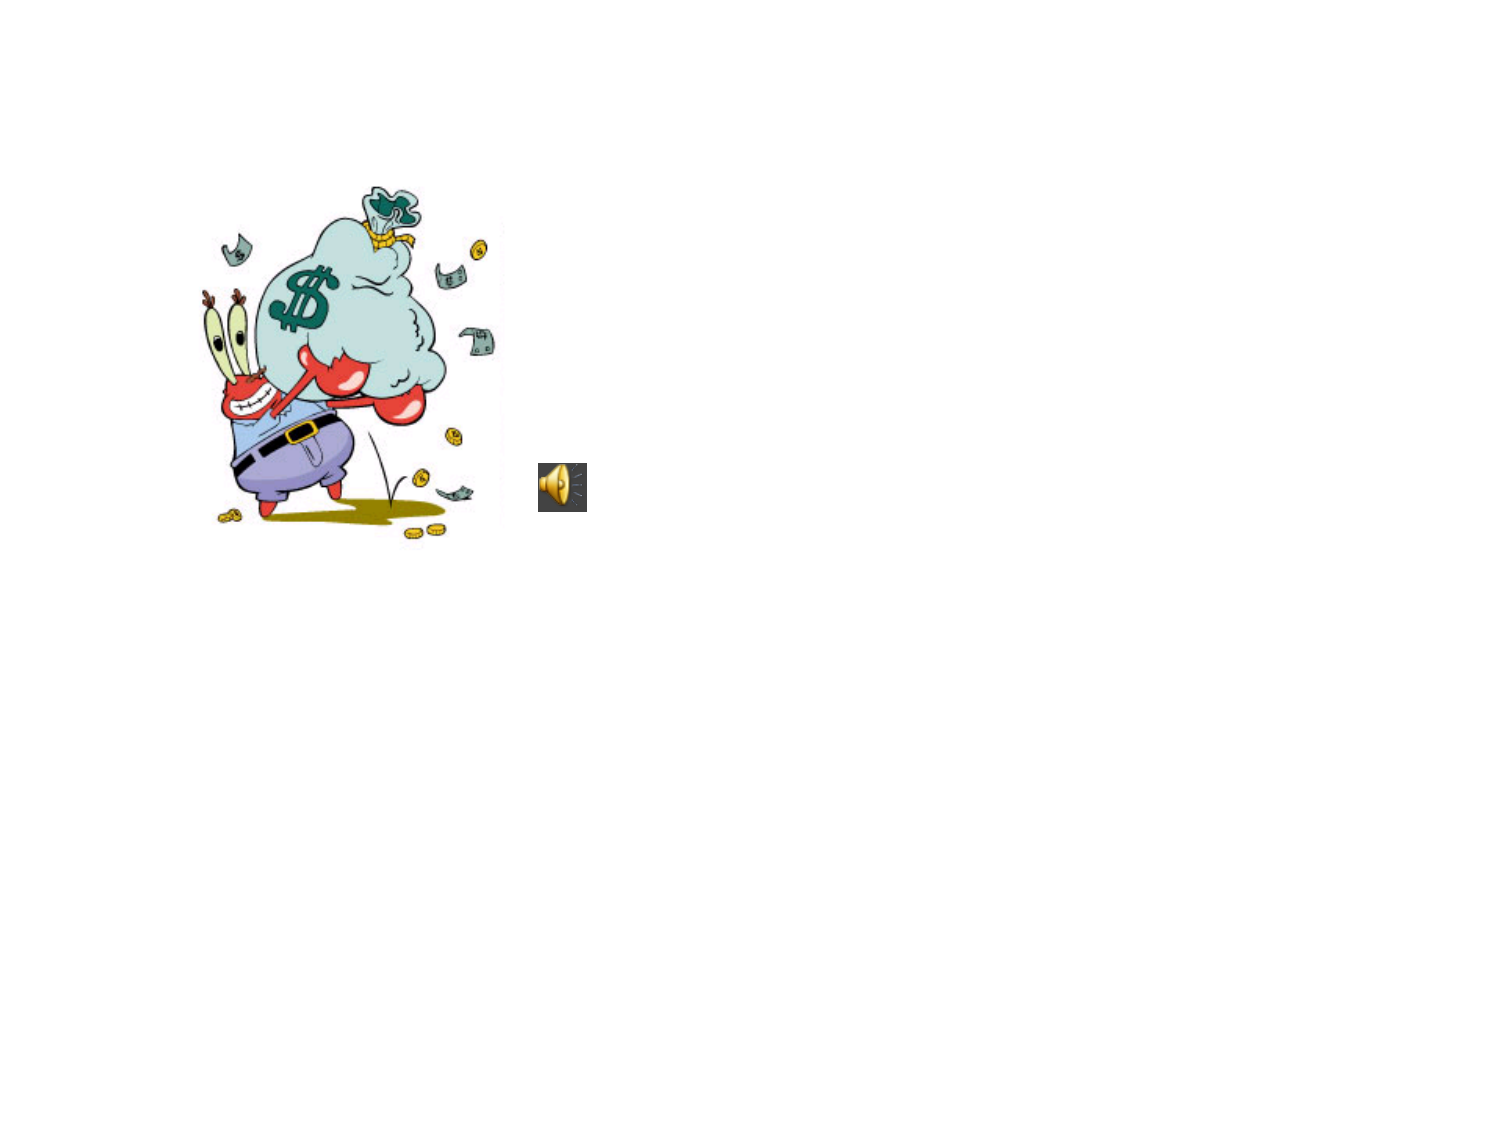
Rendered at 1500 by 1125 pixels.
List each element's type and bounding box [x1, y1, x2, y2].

picture [187, 162, 512, 558]
picture [537, 462, 588, 513]
